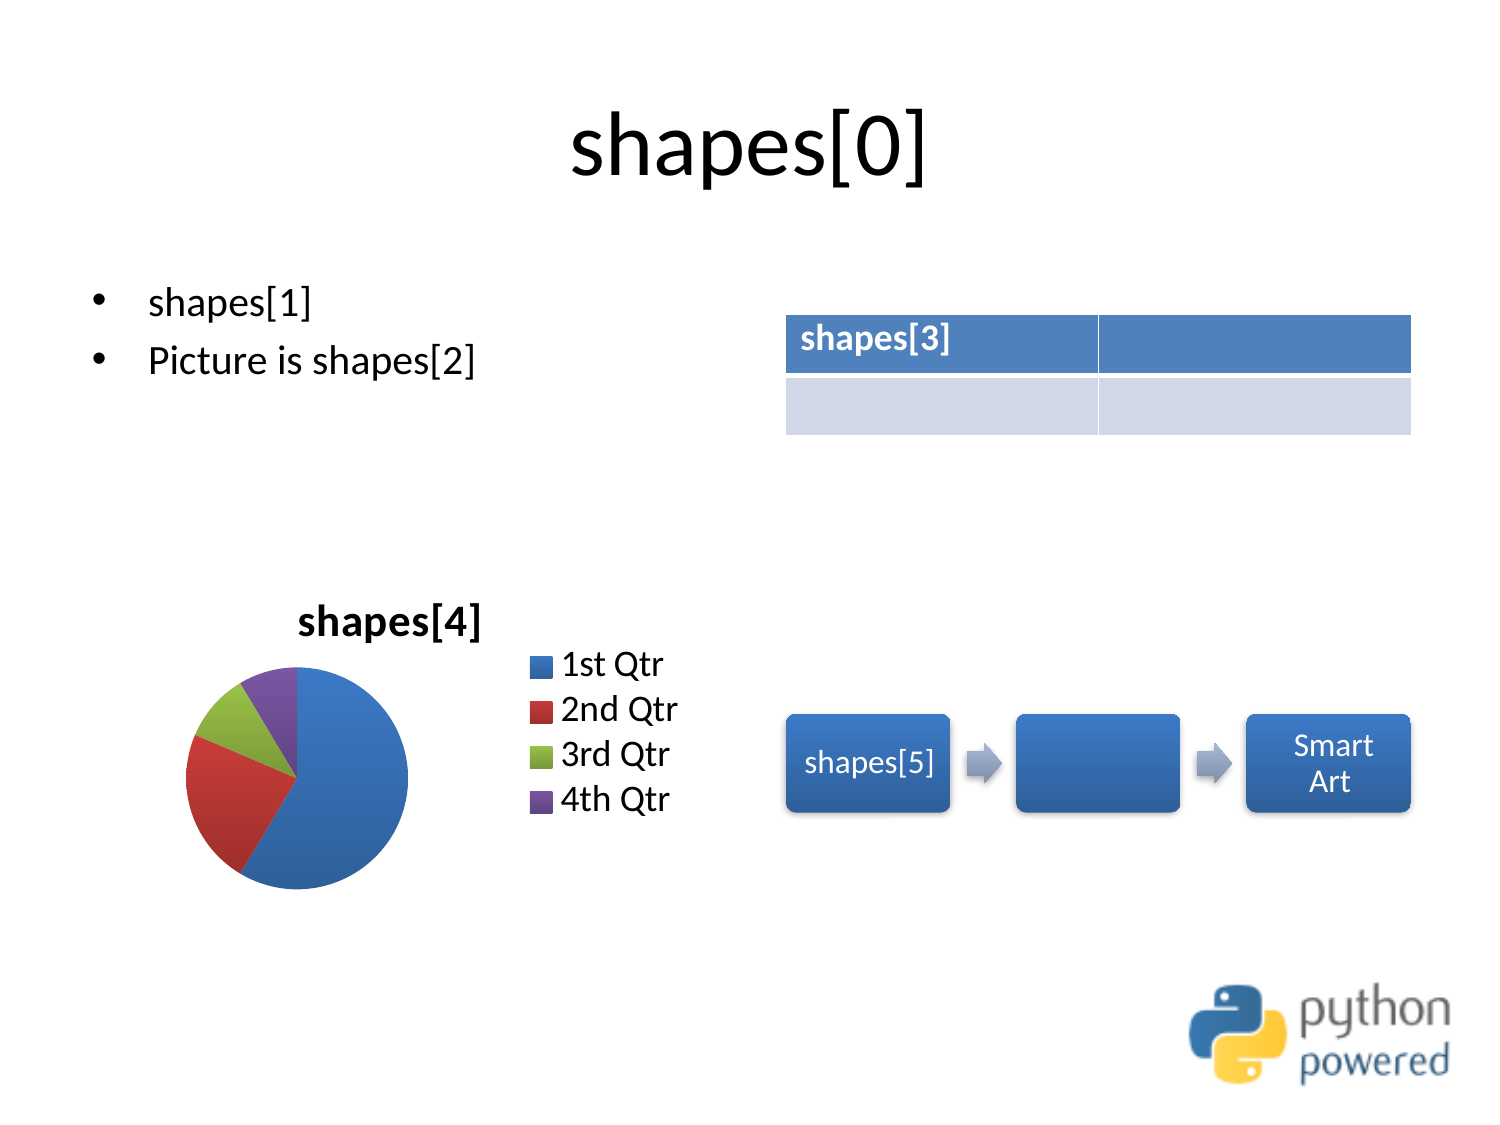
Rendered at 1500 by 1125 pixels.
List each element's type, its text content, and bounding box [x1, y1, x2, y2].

table_cell [786, 378, 1098, 435]
picture [1174, 975, 1468, 1093]
list shapes[1] Picture is shapes[2] [76, 267, 750, 551]
table_cell [1099, 378, 1411, 435]
chart [76, 573, 703, 896]
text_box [785, 574, 1412, 953]
title shapes[0] [75, 45, 1425, 233]
table_header [1099, 315, 1411, 373]
table_header shapes[3] [786, 315, 1098, 373]
